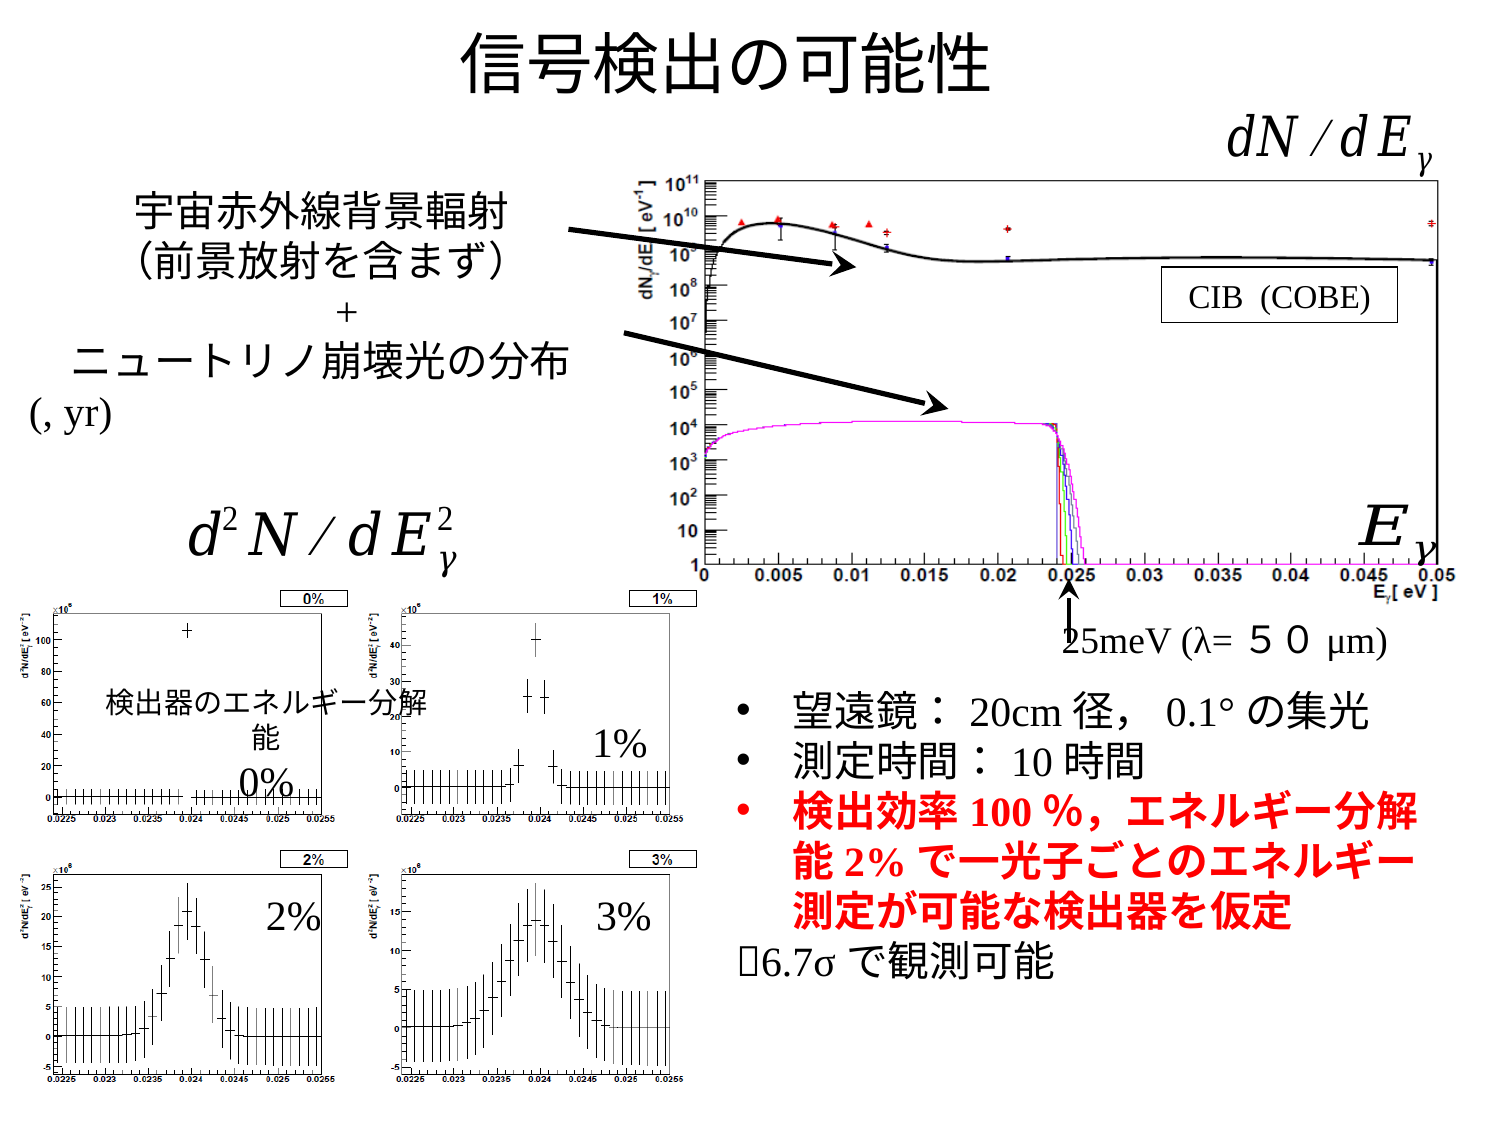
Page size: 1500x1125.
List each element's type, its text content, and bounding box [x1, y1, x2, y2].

text_box 望遠鏡：20cm径，0.1°の集光 測定時間：10時間 検出効率100％，エネルギー分解能2%で一光子ごとのエネルギー測定が可能な検出器を仮定 6.7σで観測可能 [721, 676, 1445, 992]
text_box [568, 228, 857, 268]
text_box 25meV (λ=５０μm) [1046, 619, 1403, 668]
title 信号検出の可能性 [51, 19, 1402, 105]
picture [0, 156, 1477, 1092]
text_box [623, 332, 949, 410]
